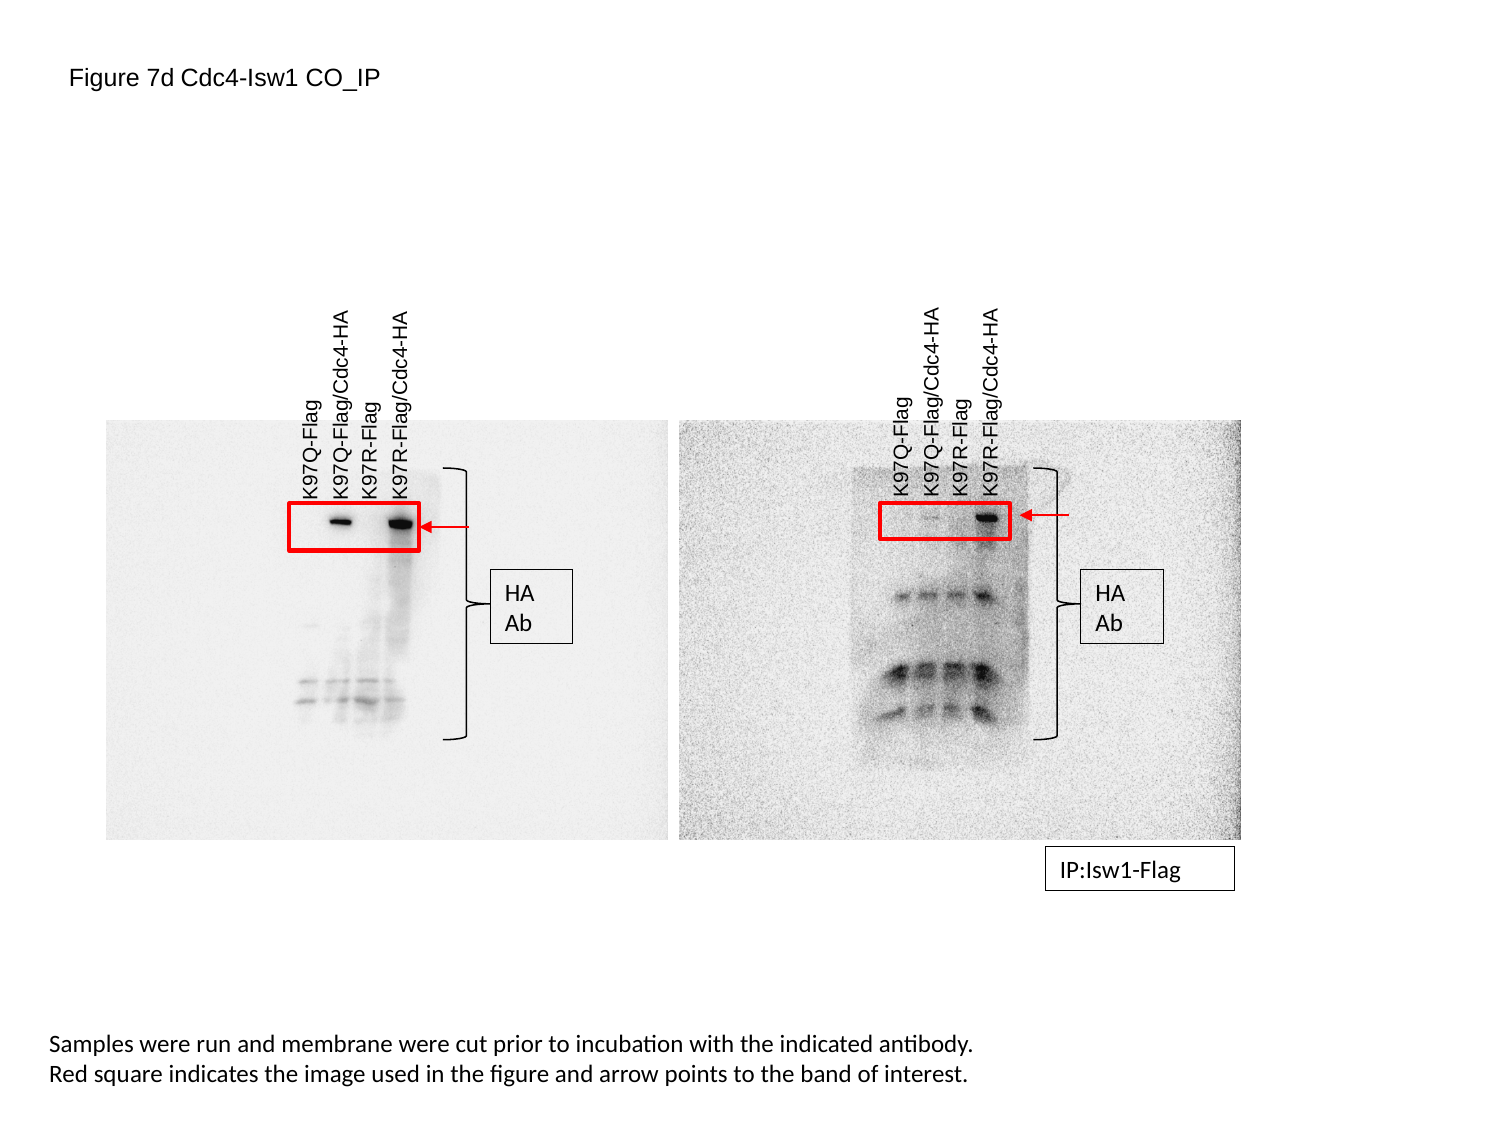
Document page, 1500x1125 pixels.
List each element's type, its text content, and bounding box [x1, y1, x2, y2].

text_box K97R-Flag/Cdc4-HA [378, 293, 419, 419]
text_box K97Q-Flag [289, 376, 319, 419]
text_box Samples were run and membrane were cut prior to incubation with the indicated antibody. Red square indicates the image used in the figure and arrow points to the band of interest. [34, 1020, 991, 1096]
picture [678, 420, 1241, 841]
text_box K97R-Flag [938, 373, 969, 419]
text_box K97Q-Flag [879, 373, 910, 419]
text_box K97R-Flag [348, 376, 378, 419]
text_box K97Q-Flag/Cdc4-HA [319, 293, 360, 419]
text_box Figure 7d Cdc4-Isw1 CO_IP [54, 54, 403, 100]
text_box K97Q-Flag/Cdc4-HA [910, 290, 951, 419]
picture [105, 420, 668, 841]
text_box K97R-Flag/Cdc4-HA [969, 290, 1010, 419]
text_box IP:Isw1-Flag [1045, 849, 1235, 891]
